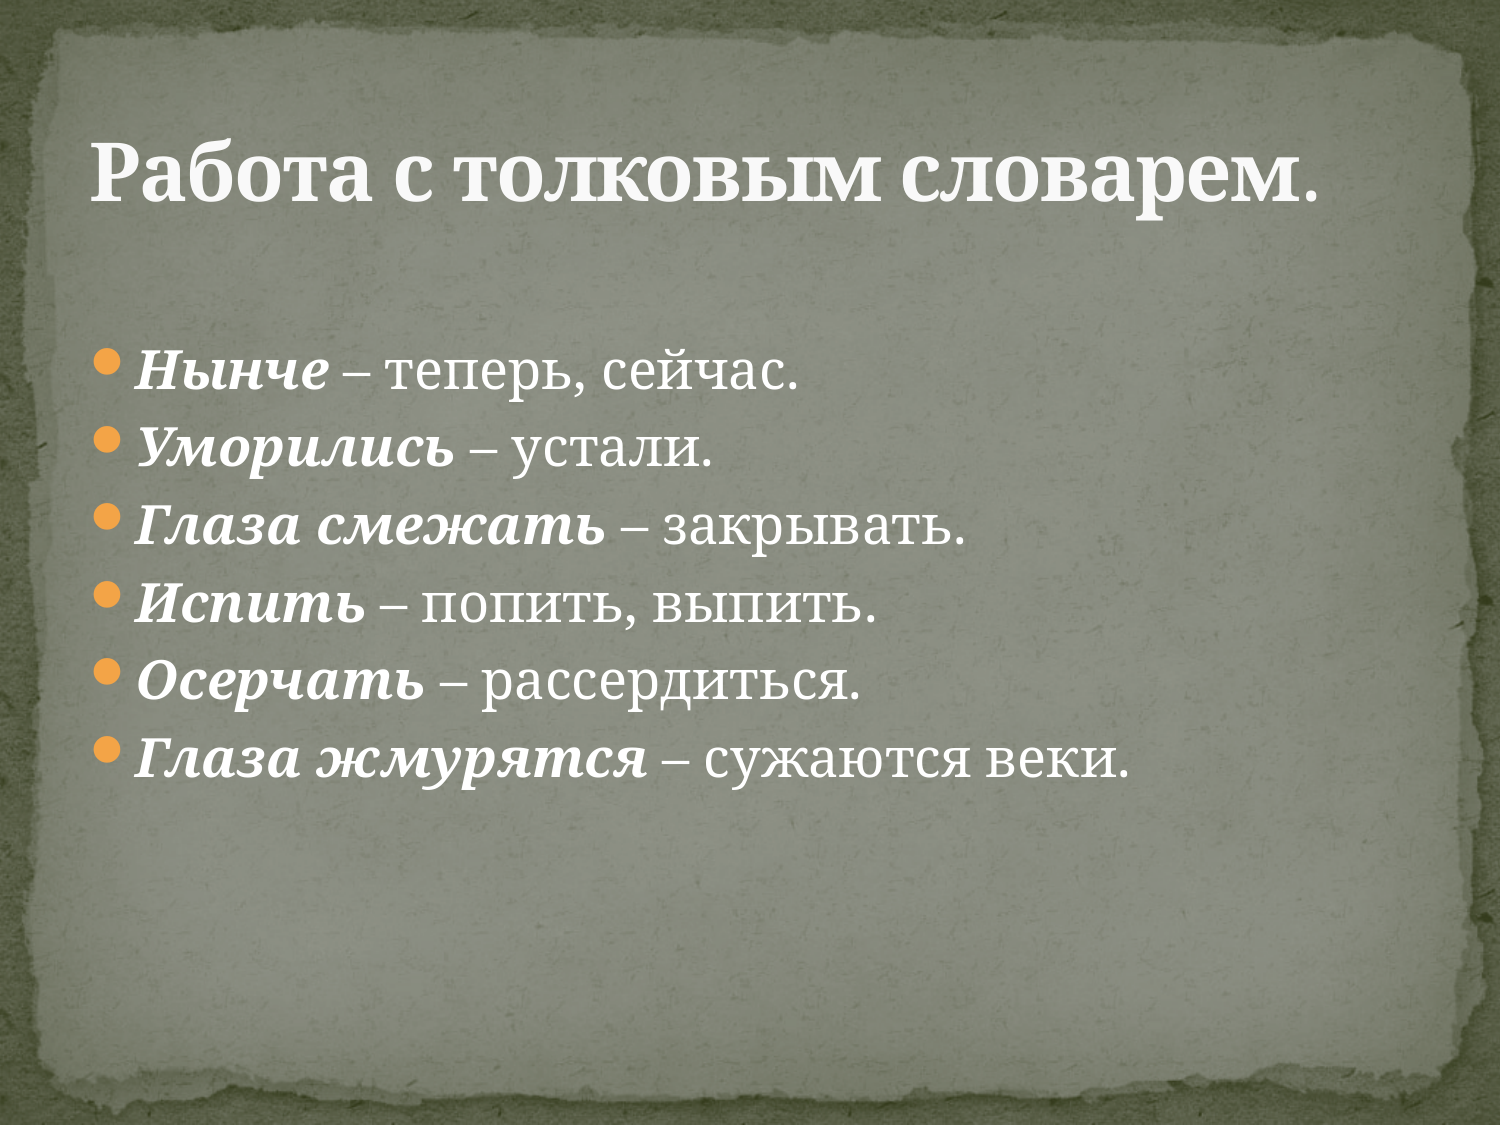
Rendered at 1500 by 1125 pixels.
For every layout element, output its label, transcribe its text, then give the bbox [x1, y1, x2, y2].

title Работа с толковым словарем. [74, 24, 1425, 225]
list Нынче – теперь, сейчас. Уморились – устали. Глаза смежать – закрывать. Испить – попить, выпить. Осерчать – рассердиться. Глаза жмурятся – сужаются веки. [75, 249, 1425, 1000]
